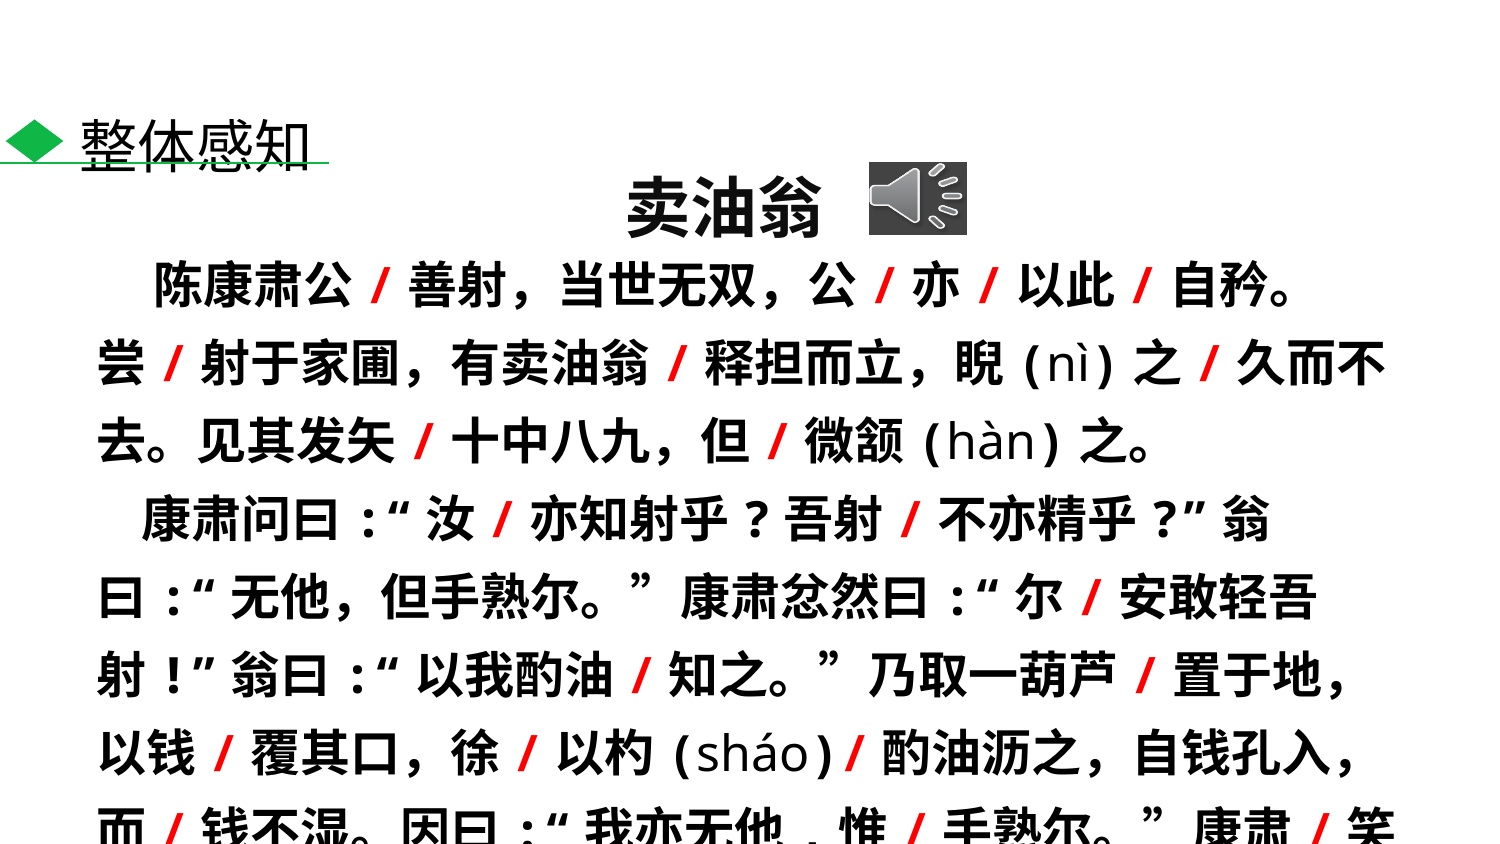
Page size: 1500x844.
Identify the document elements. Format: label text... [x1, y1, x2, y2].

text_box 陈康肃公/善射，当世无双，公/亦/以此/自矜。尝/射于家圃，有卖油翁/释担而立，睨(nì)之/久而不去。见其发矢/十中八九，但/微颔(hàn)之。 康肃问曰:“汝/亦知射乎?吾射/不亦精乎?”翁曰:“无他，但手熟尔。”康肃忿然曰:“尔/安敢轻吾射!”翁曰:“以我酌油/知之。”乃取一葫芦/置于地，以钱/覆其口，徐/以杓(sháo)/酌油沥之，自钱孔入，而/钱不湿。因曰:“我亦无他,惟/手熟尔。”康肃/笑而遣之。 [81, 228, 1430, 844]
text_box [0, 102, 330, 189]
text_box 卖油翁 [609, 158, 856, 253]
picture [868, 160, 969, 236]
